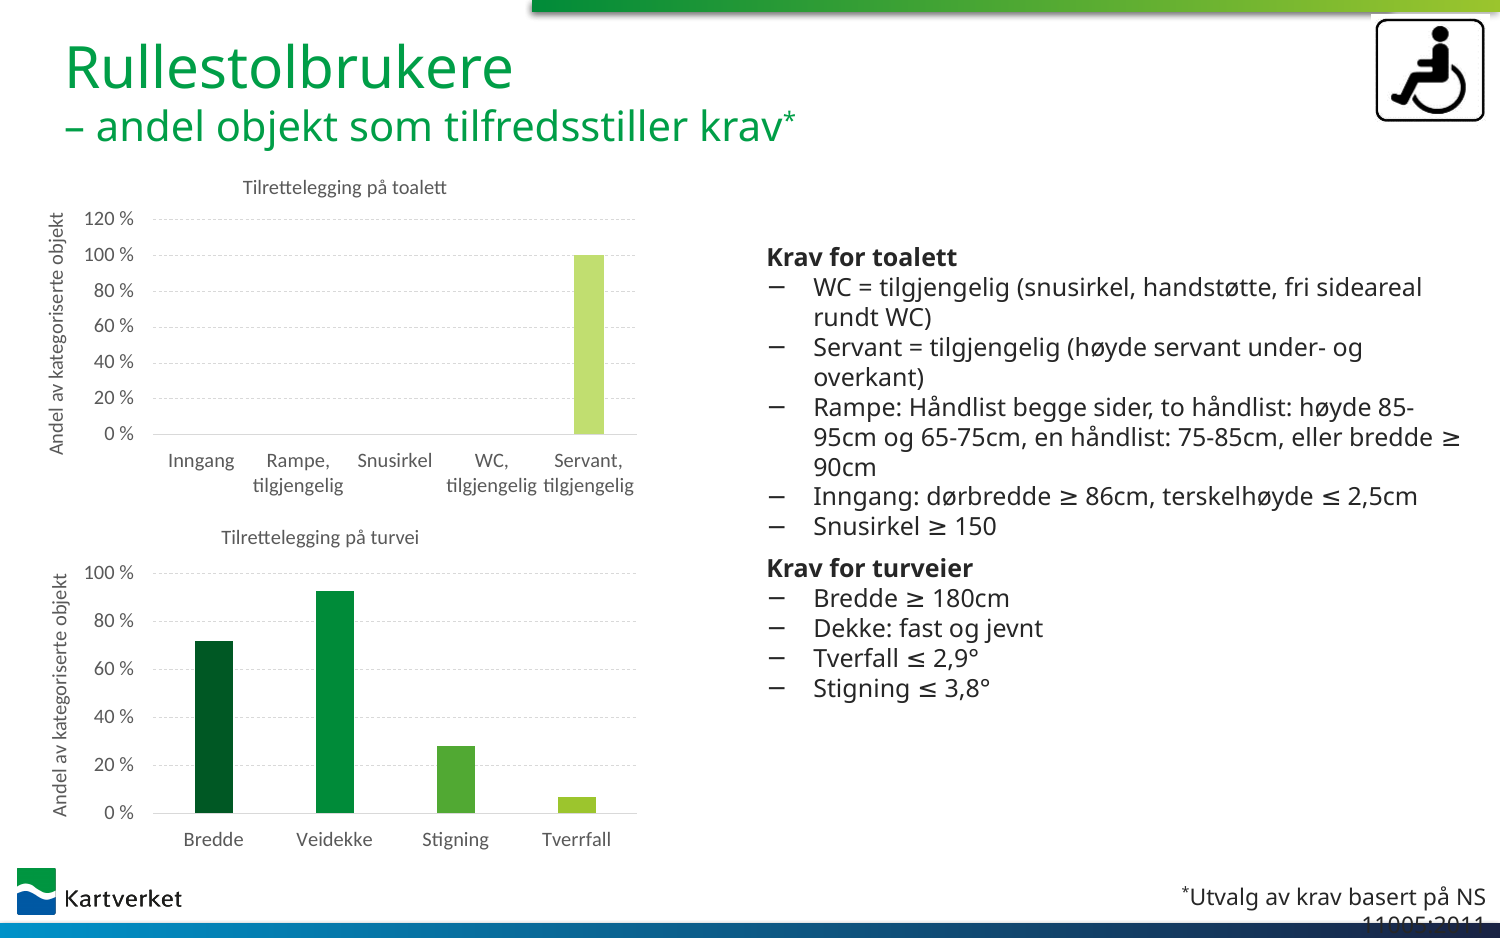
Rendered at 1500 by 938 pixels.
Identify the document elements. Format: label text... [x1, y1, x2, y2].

picture [41, 520, 650, 859]
text_box Krav for turveier Bredde ≥ 180cm Dekke: fast og jevnt Tverfall ≤ 2,9° Stigning ≤ 3,8° [751, 545, 1483, 710]
text_box Rullestolbrukere – andel objekt som tilfredsstiller krav* [49, 14, 1431, 158]
text_box Krav for toalett WC = tilgjengelig (snusirkel, handstøtte, fri sideareal rundt WC) Servant = tilgjengelig (høyde servant under- og overkant) Rampe: Håndlist begge sider, to håndlist: høyde 85-95cm og 65-75cm, en håndlist: 75-85cm, eller bredde ≥ 90cm Inngang: dørbredde ≥ 86cm, terskelhøyde ≤ 2,5cm Snusirkel ≥ 150 [751, 234, 1483, 545]
text_box *Utvalg av krav basert på NS 11005:2011 [1068, 873, 1500, 938]
picture [41, 166, 650, 505]
picture [1371, 13, 1491, 127]
